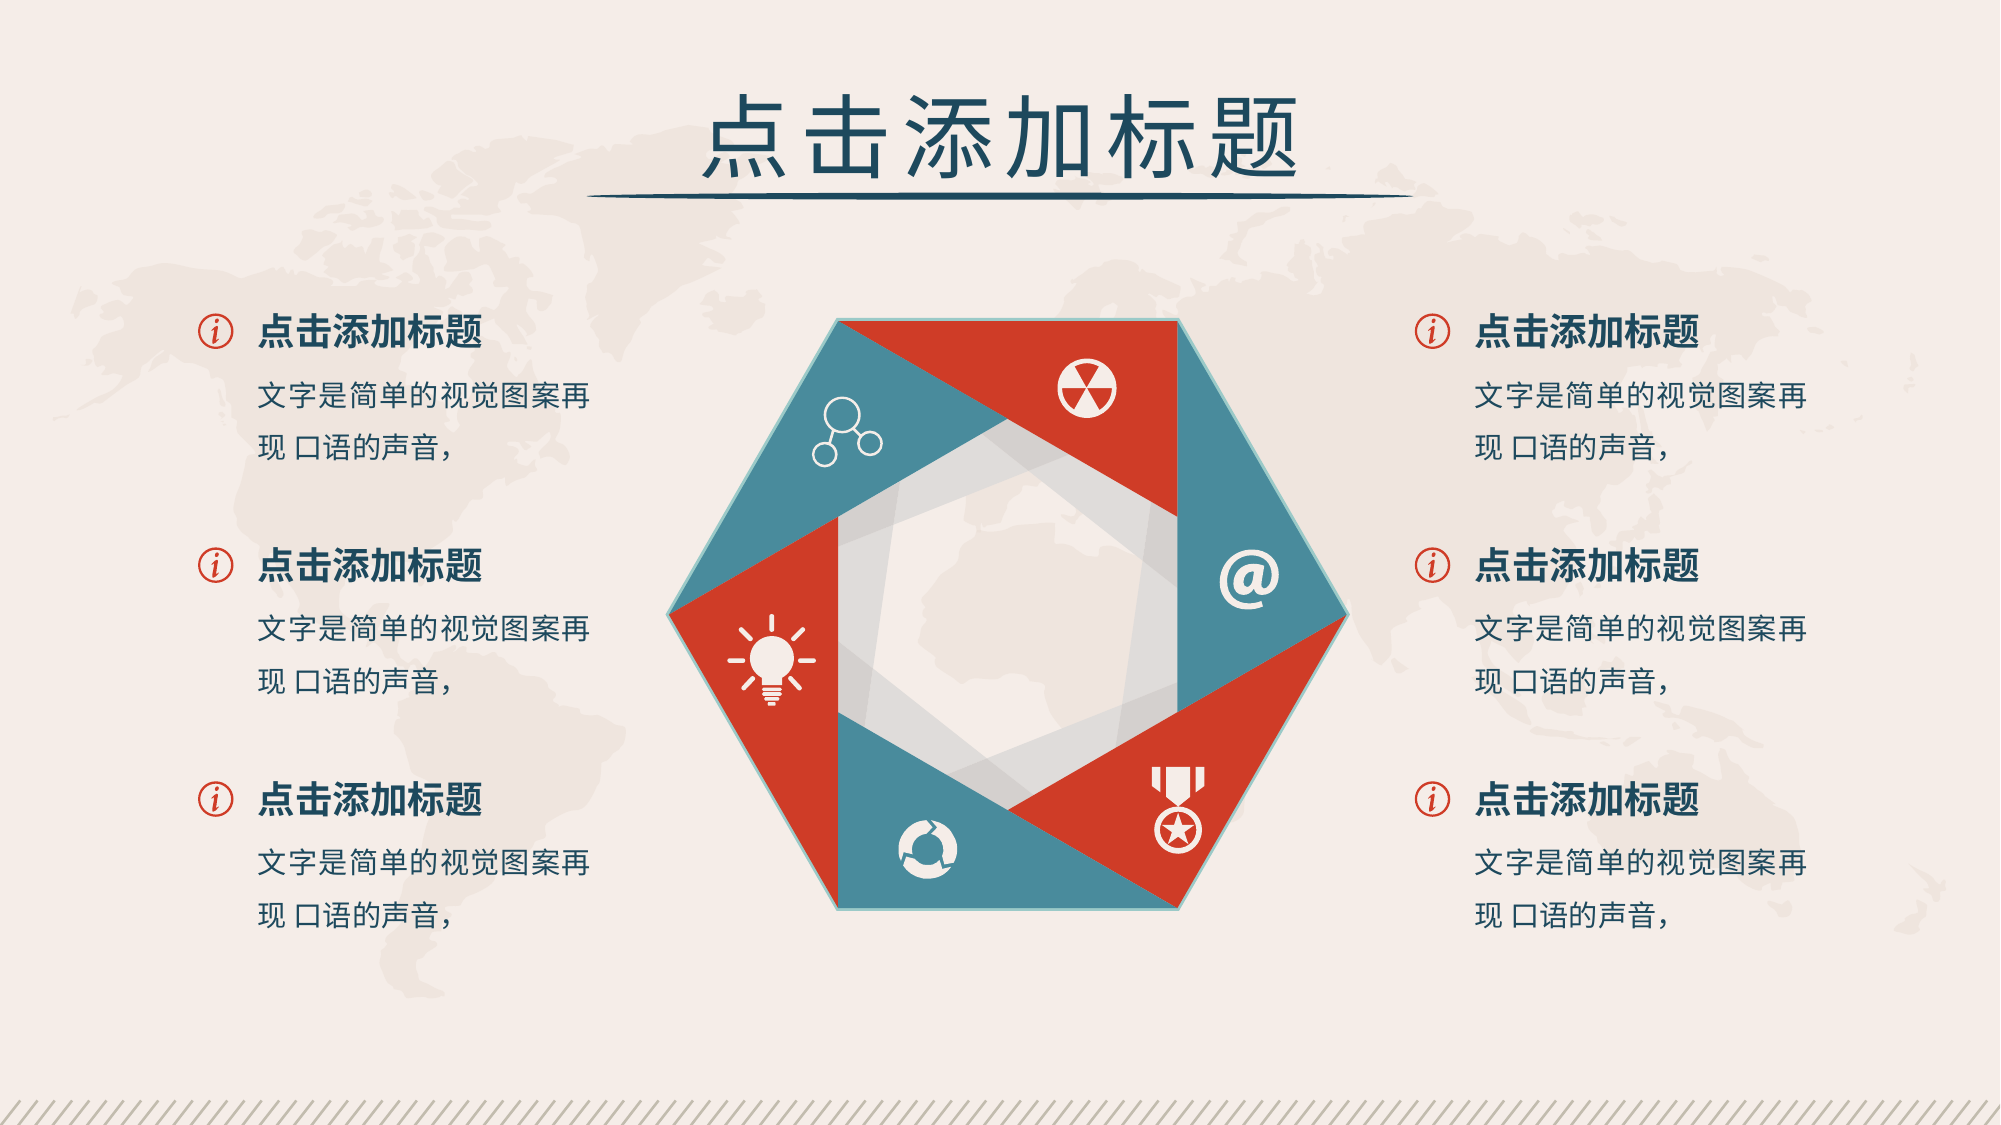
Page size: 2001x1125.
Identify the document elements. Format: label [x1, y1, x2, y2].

text_box [1414, 300, 1969, 474]
text_box [198, 534, 665, 707]
text_box [586, 72, 1414, 200]
text_box [198, 768, 752, 941]
text_box [665, 317, 1350, 911]
text_box [1414, 768, 1969, 941]
text_box [198, 300, 752, 474]
text_box [1414, 534, 1969, 707]
